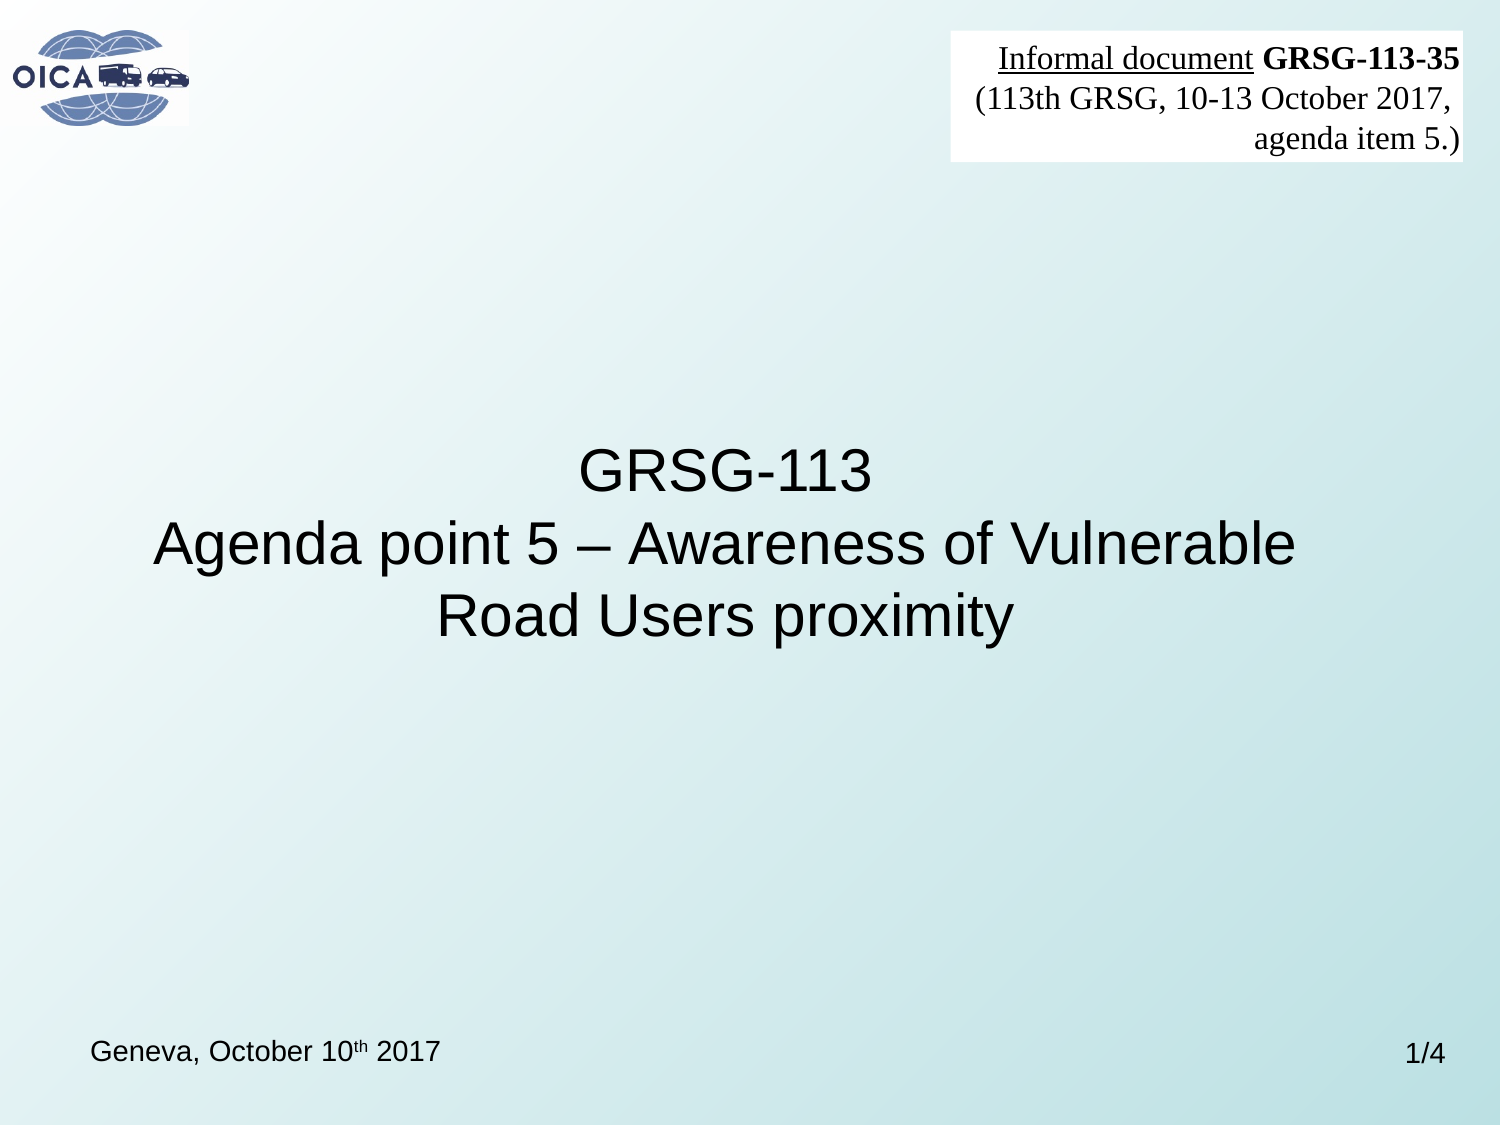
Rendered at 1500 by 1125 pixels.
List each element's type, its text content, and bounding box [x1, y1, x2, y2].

picture [0, 30, 189, 126]
text_box Informal document GRSG-113-35 (113th GRSG, 10-13 October 2017, agenda item 5.) [950, 30, 1463, 163]
title GRSG-113 Agenda point 5 – Awareness of Vulnerable Road Users proximity [75, 349, 1377, 731]
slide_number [75, 1024, 549, 1092]
